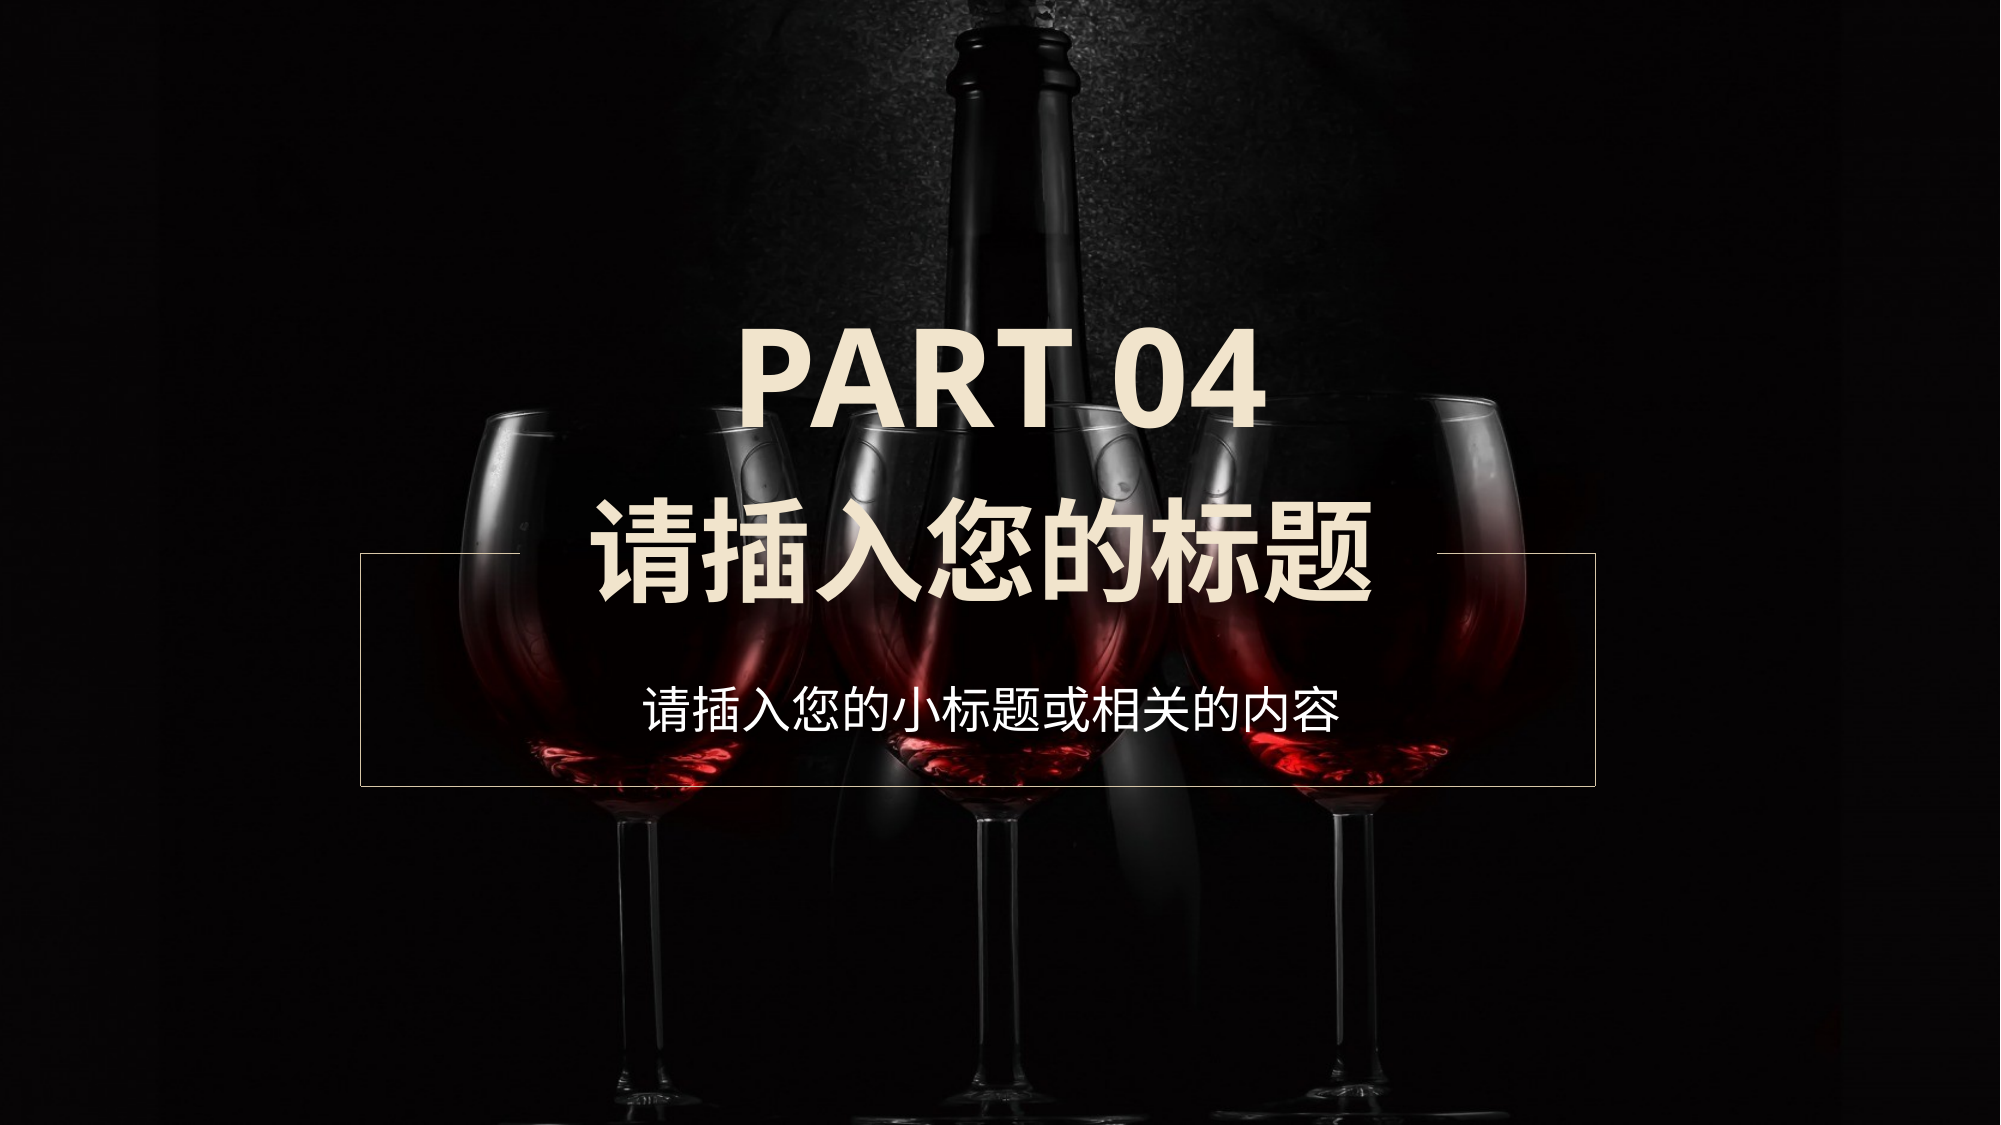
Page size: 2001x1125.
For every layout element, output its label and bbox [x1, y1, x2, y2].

list [0, 0, 2000, 1125]
